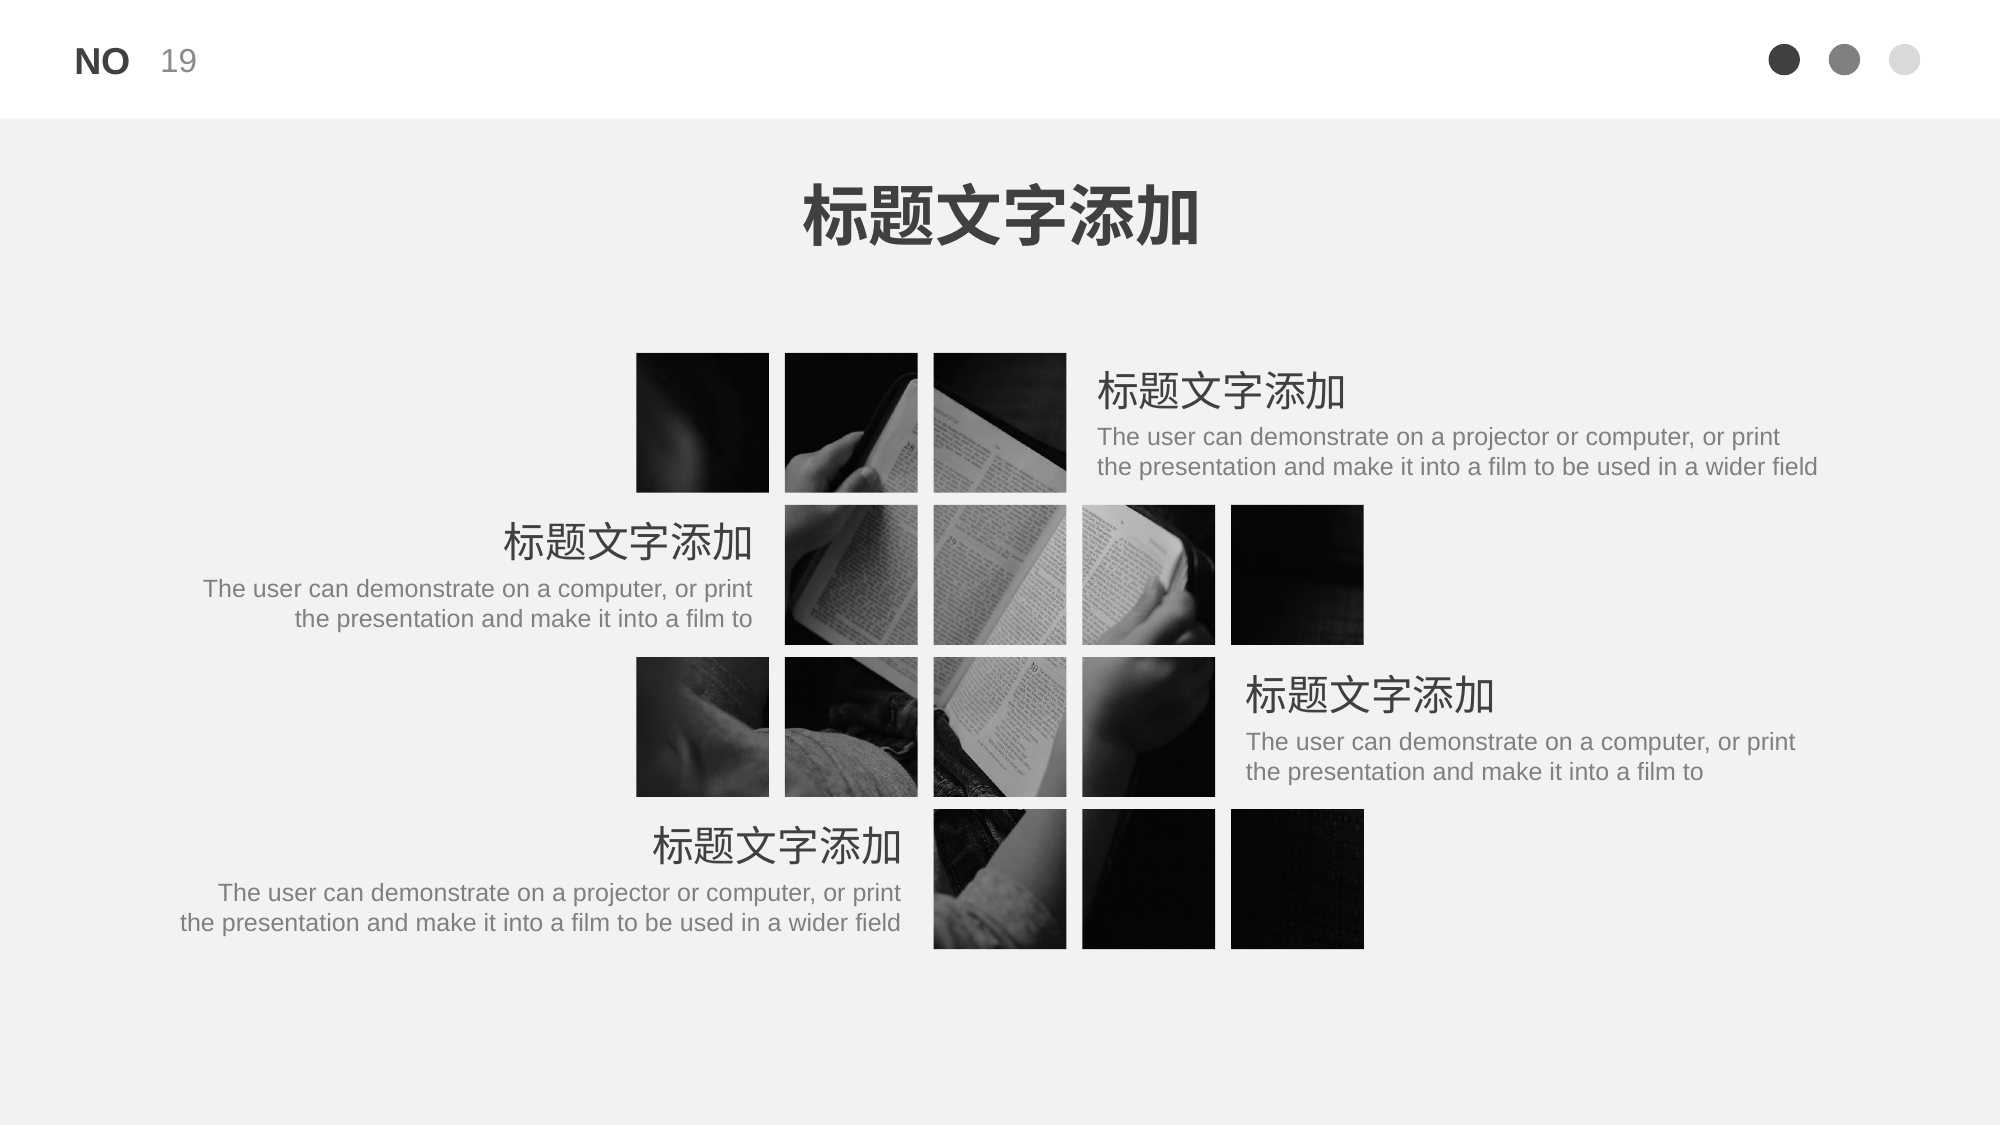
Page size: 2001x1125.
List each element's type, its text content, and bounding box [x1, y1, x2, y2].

text_box 标题文字添加 [592, 166, 1412, 261]
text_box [161, 812, 636, 945]
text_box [1364, 357, 1839, 490]
picture [636, 352, 1364, 950]
slide_number 19 [145, 29, 252, 90]
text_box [173, 508, 636, 642]
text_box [1364, 661, 1827, 794]
